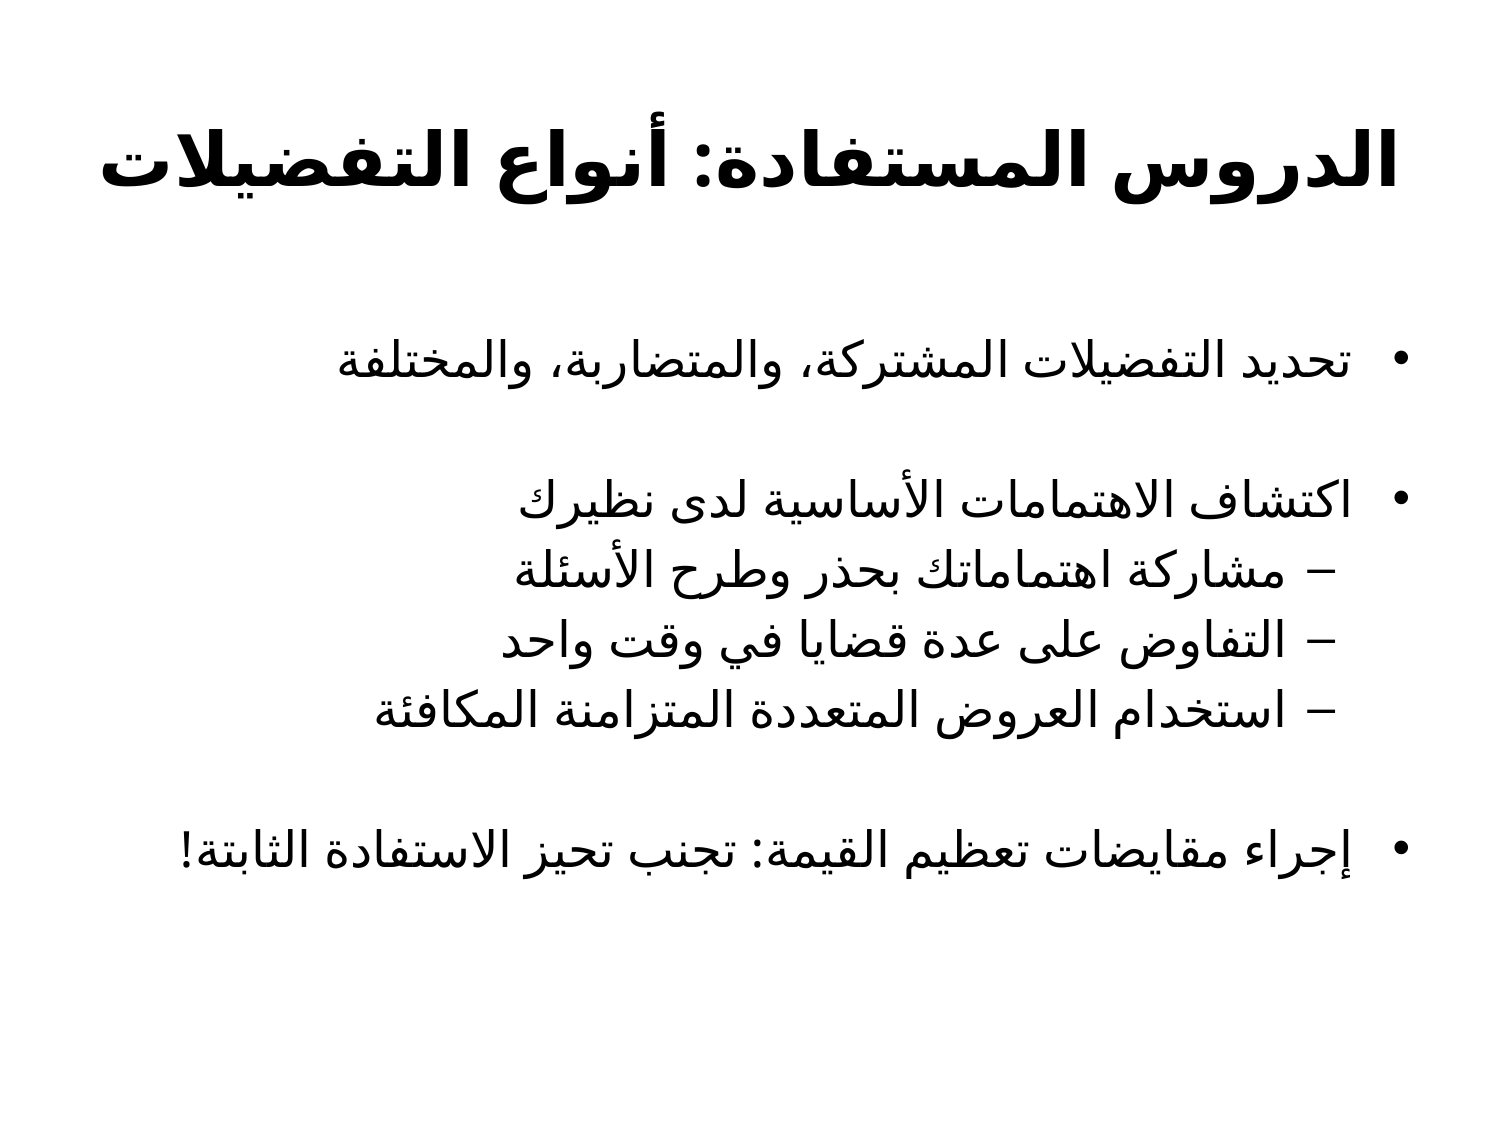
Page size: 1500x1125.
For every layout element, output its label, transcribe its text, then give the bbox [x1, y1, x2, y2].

title الدروس المستفادة: أنواع التفضيلات [75, 62, 1425, 250]
list تحديد التفضيلات المشتركة، والمتضاربة، والمختلفة اكتشاف الاهتمامات الأساسية لدى نظيرك مشاركة اهتماماتك بحذر وطرح الأسئلة التفاوض على عدة قضايا في وقت واحد استخدام العروض المتعددة المتزامنة المكافئة إجراء مقايضات تعظيم القيمة: تجنب تحيز الاستفادة الثابتة! [75, 320, 1425, 1063]
